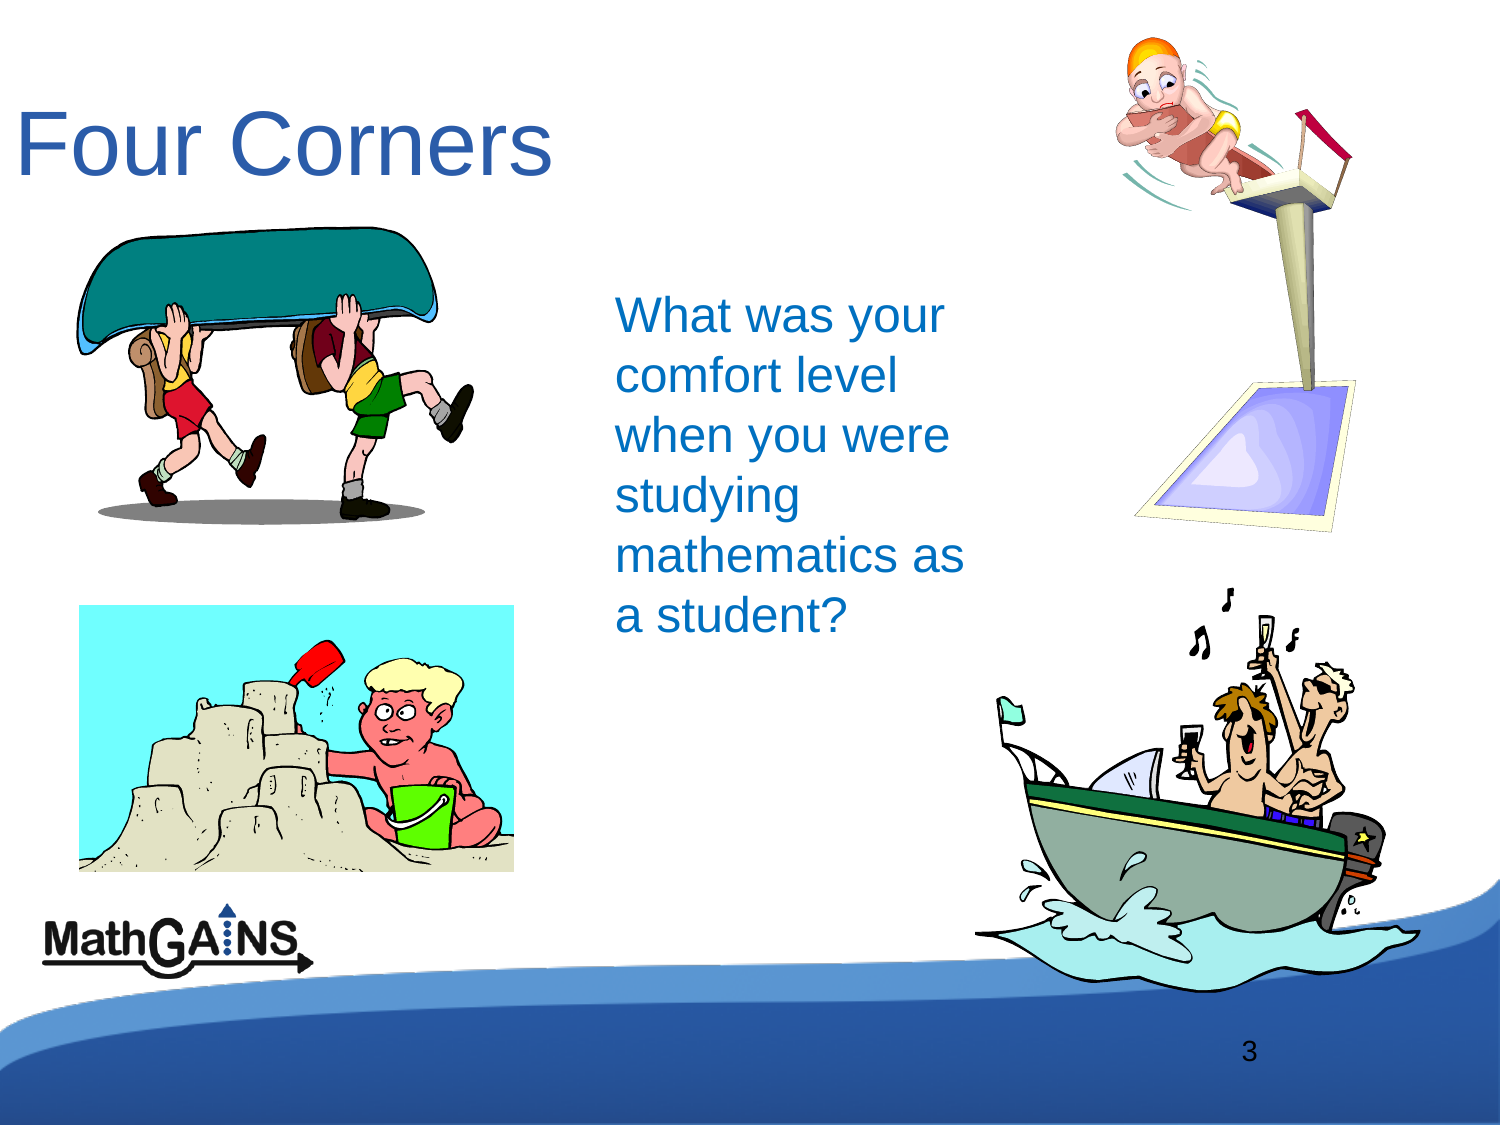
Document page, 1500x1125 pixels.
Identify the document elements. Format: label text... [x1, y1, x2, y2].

title Four Corners [0, 14, 1351, 263]
text_box What was your comfort level when you were studying mathematics as a student? [599, 274, 988, 650]
picture [74, 224, 476, 526]
picture [0, 587, 1500, 1125]
picture [1112, 37, 1357, 534]
